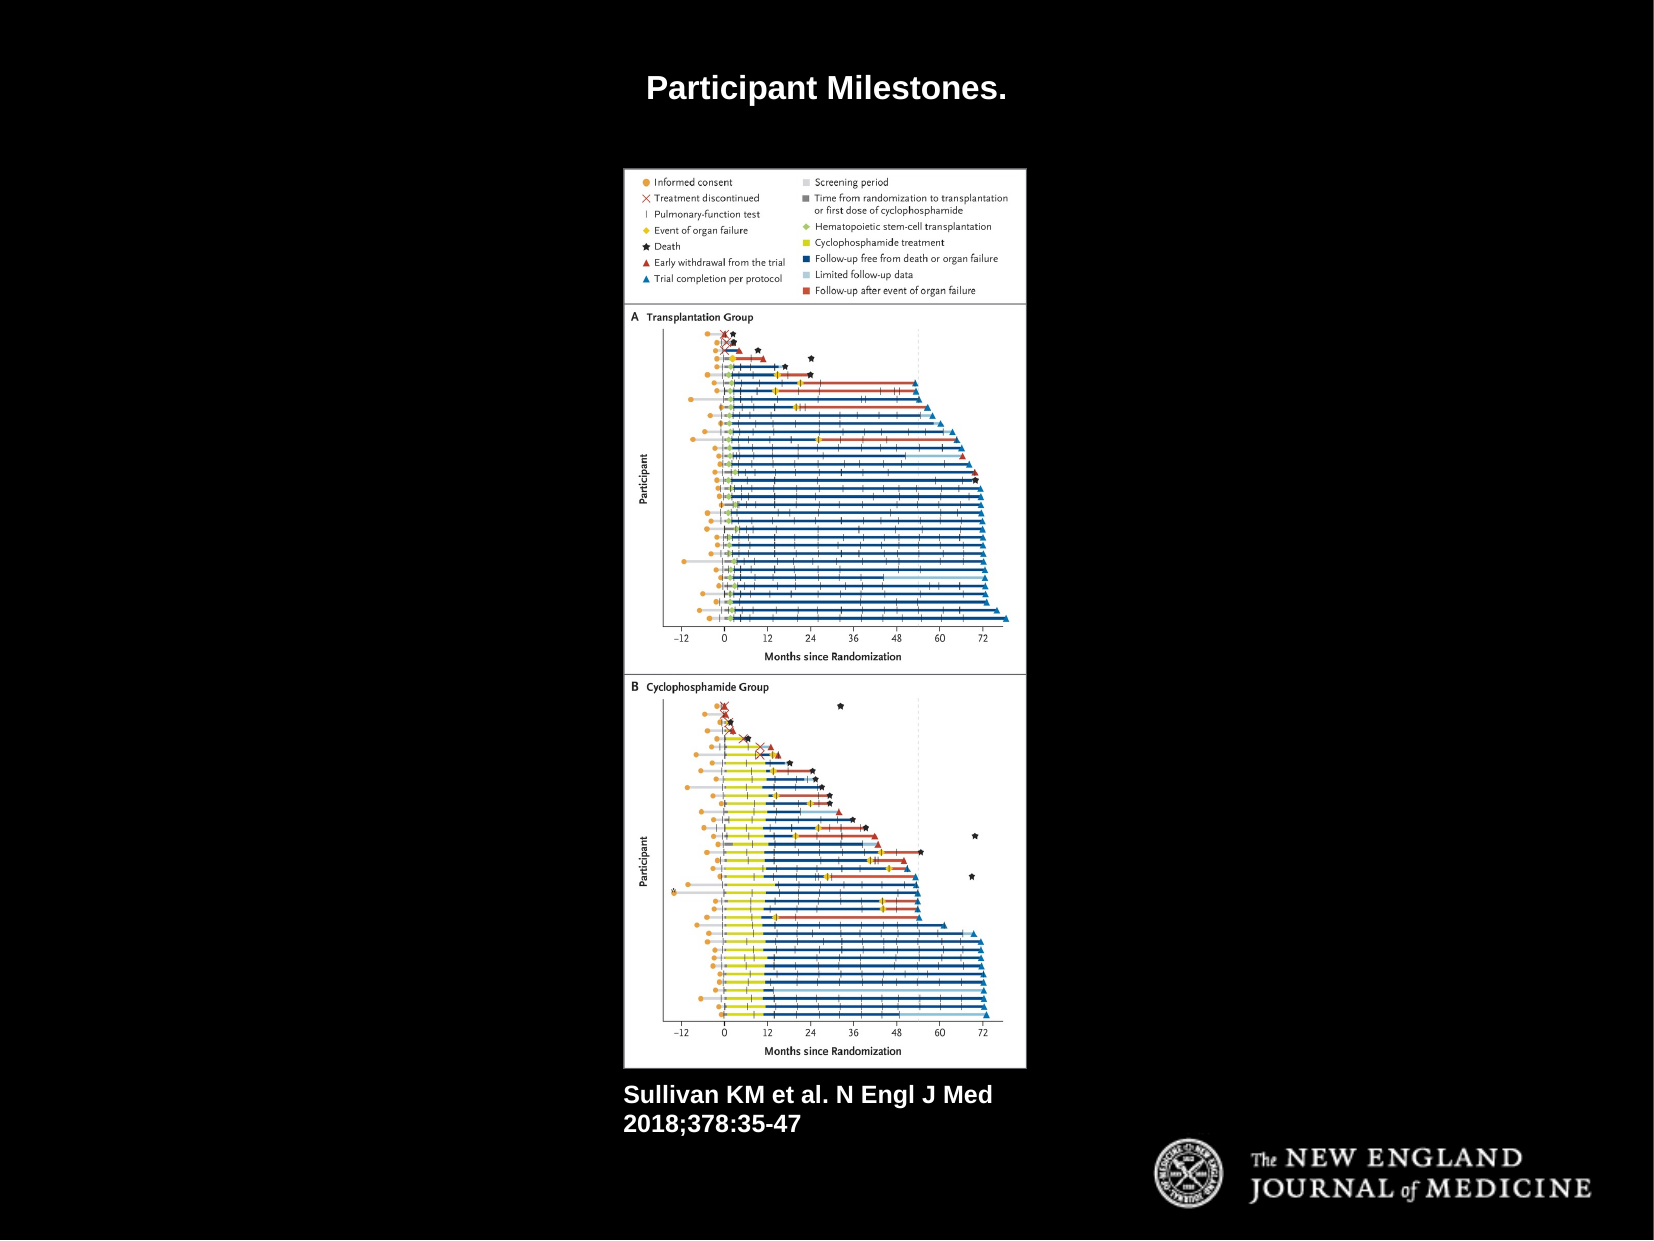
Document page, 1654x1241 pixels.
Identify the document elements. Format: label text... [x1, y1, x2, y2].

picture [1141, 1133, 1606, 1213]
picture [623, 168, 1027, 1069]
text_box Sullivan KM et al. N Engl J Med 2018;378:35-47 [623, 1079, 1027, 1138]
text_box Participant Milestones. [58, 69, 1596, 108]
